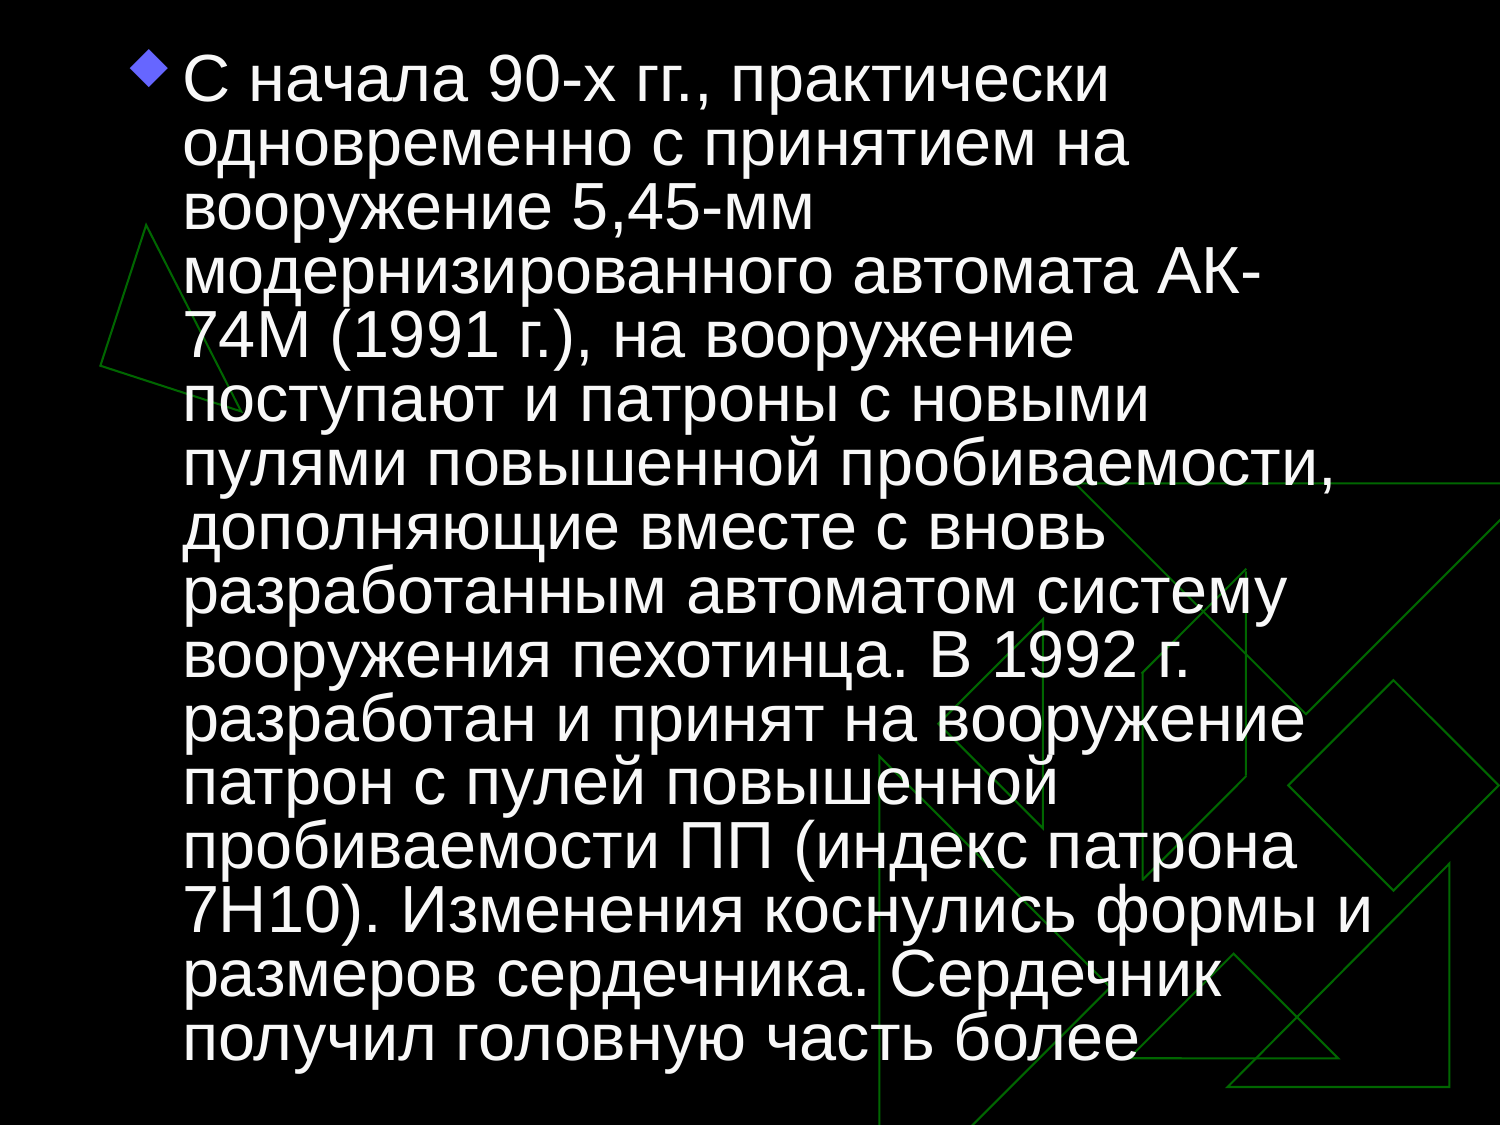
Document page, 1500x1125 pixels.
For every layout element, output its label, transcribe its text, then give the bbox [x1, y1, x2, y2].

list С начала 90-х гг., практически одновременно с принятием на вооружение 5,45-мм модернизированного автомата АК-74М (1991 г.), на вооружение поступают и патроны с новыми пулями повышенной пробиваемости, дополняющие вместе с вновь разработанным автоматом систему вооружения пехотинца. В 1992 г. разработан и принят на вооружение патрон с пулей повышенной пробиваемости ПП (индекс патрона 7Н10). Изменения коснулись формы и размеров сердечника. Сердечник получил головную часть более [110, 42, 1395, 1094]
